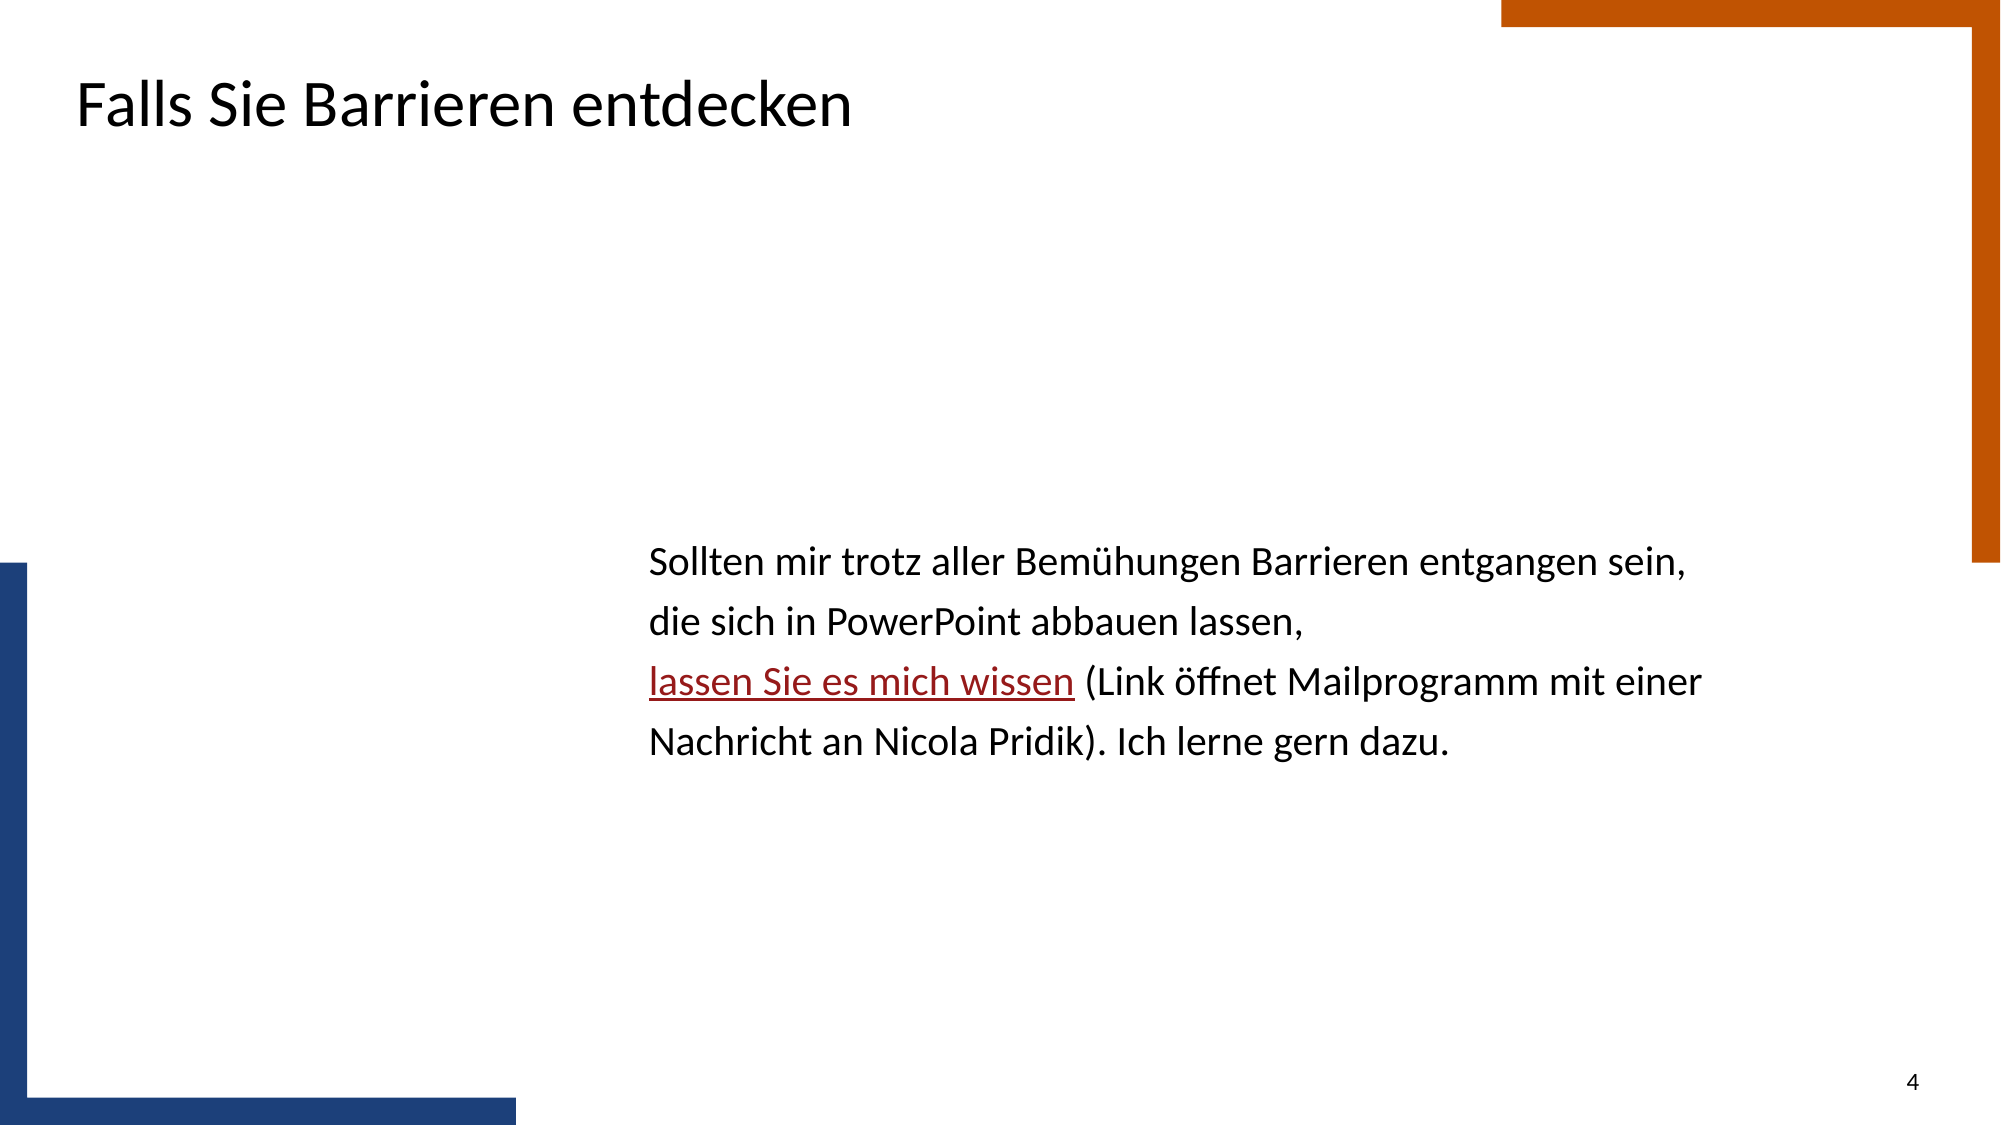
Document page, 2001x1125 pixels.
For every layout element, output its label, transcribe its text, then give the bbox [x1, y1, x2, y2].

list Sollten mir trotz aller Bemühungen Barrieren entgangen sein, die sich in PowerPoint abbauen lassen, lassen Sie es mich wissen (Link öffnet Mailprogramm mit einer Nachricht an Nicola Pridik). Ich lerne gern dazu. [648, 302, 1705, 985]
slide_number 4 [1482, 1065, 1920, 1096]
title Falls Sie Barrieren entdecken [76, 59, 1922, 141]
